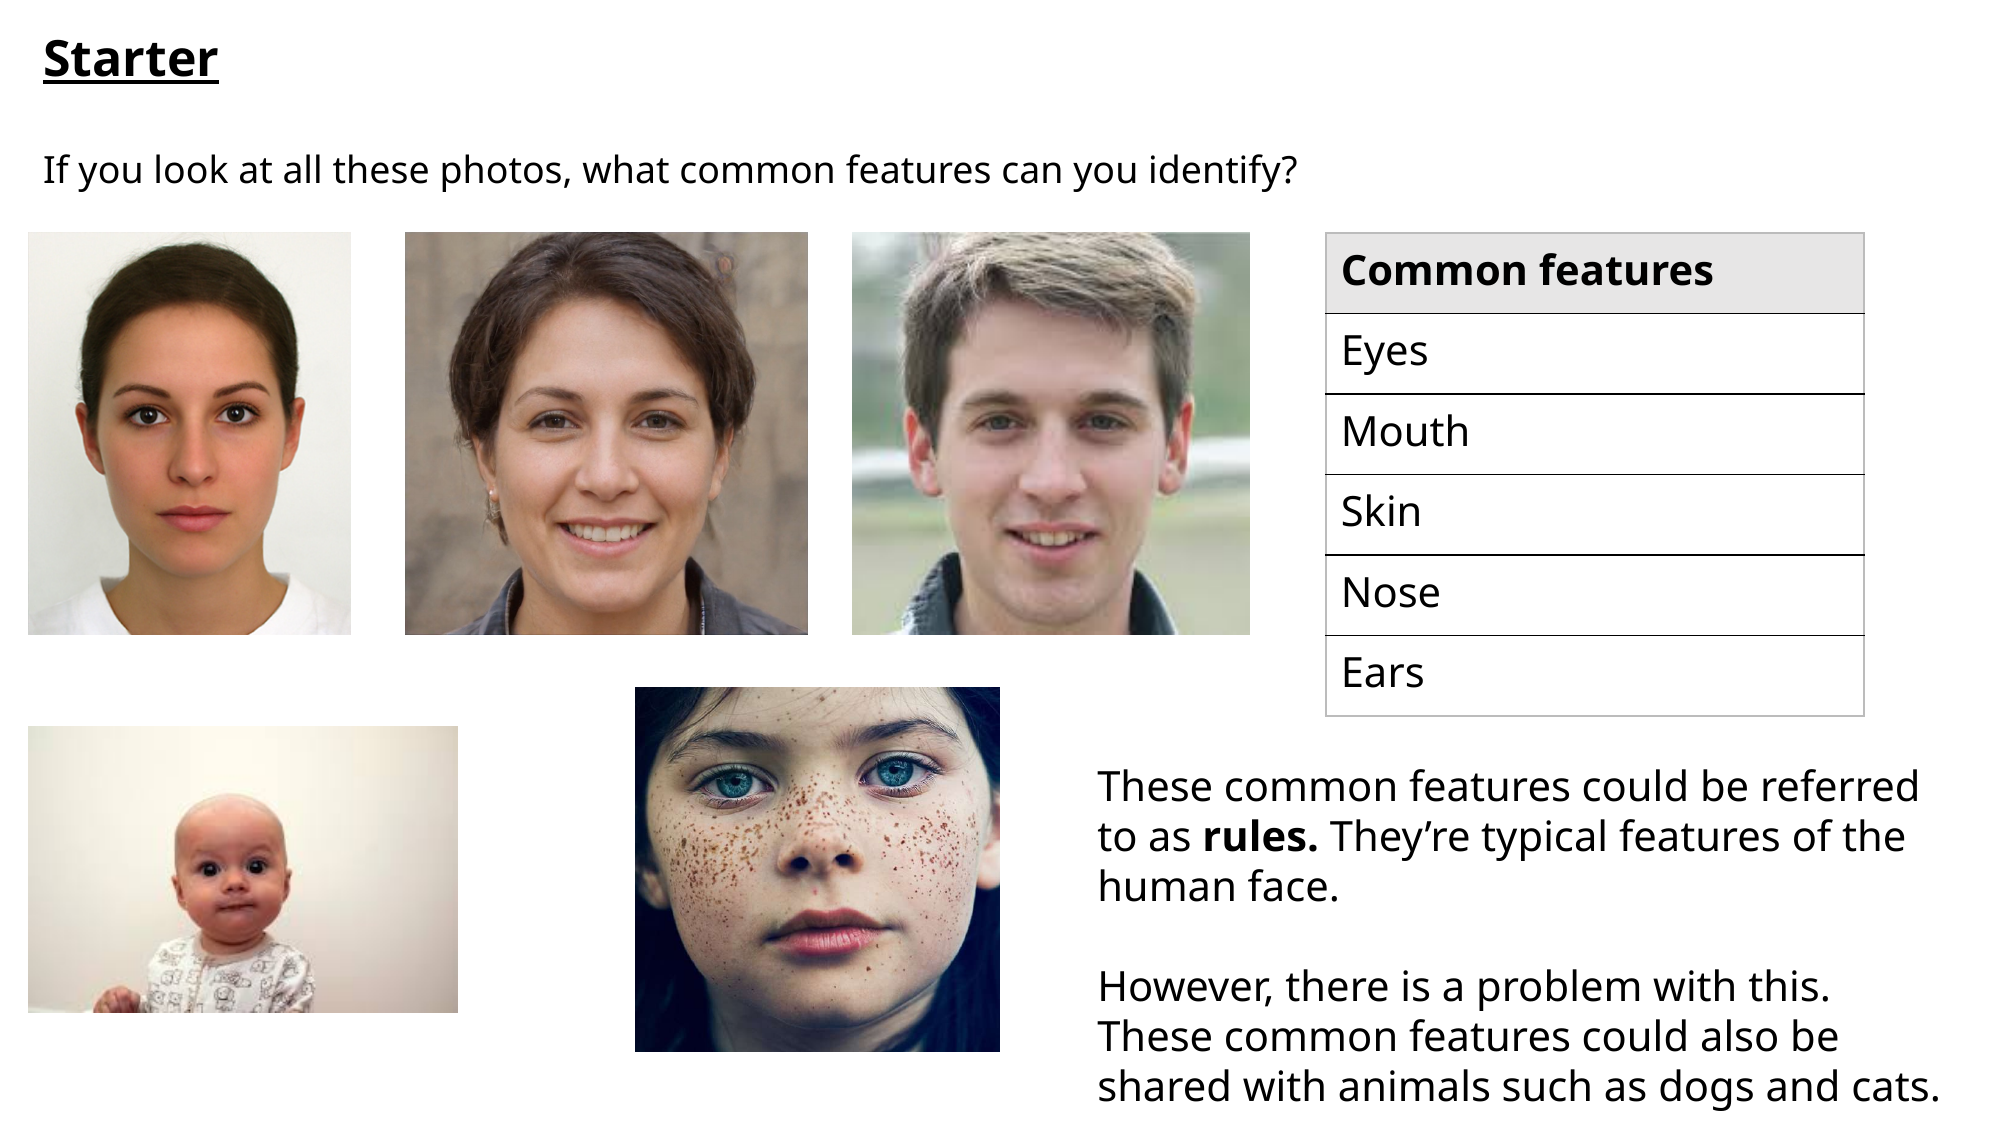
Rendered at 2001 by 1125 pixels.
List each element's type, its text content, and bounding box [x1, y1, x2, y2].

table_cell Ears [1327, 636, 1863, 715]
text_box These common features could be referred to as rules. They’re typical features of the human face. However, there is a problem with this. These common features could also be shared with animals such as dogs and cats. [1082, 752, 1972, 1118]
table_cell Mouth [1327, 395, 1863, 474]
picture [28, 726, 458, 1013]
table_cell Eyes [1327, 314, 1863, 393]
table_cell Skin [1327, 475, 1863, 554]
picture [635, 687, 1000, 1052]
picture [852, 232, 1250, 635]
text_box Starter If you look at all these photos, what common features can you identify? [28, 18, 1934, 199]
table_header Common features [1327, 234, 1863, 313]
picture [404, 232, 808, 635]
picture [28, 232, 351, 635]
table_cell Nose [1327, 556, 1863, 635]
